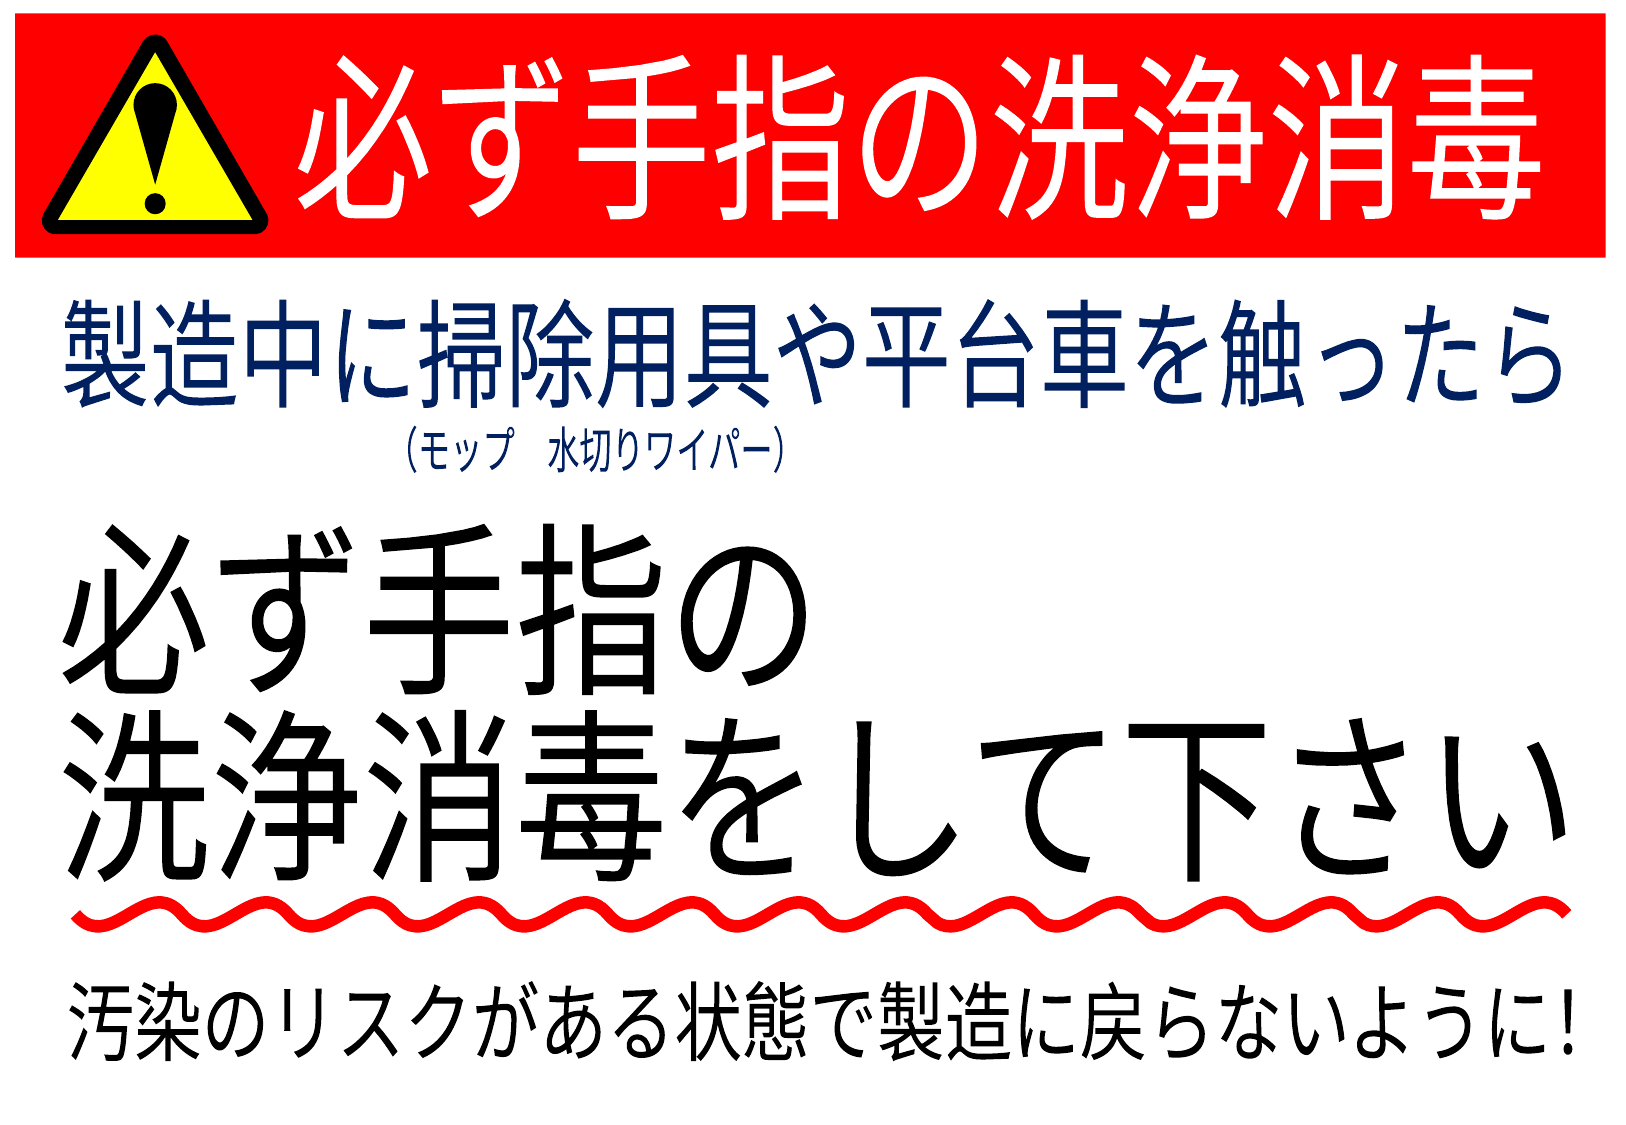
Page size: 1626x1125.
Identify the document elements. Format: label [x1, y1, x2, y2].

text_box [13, 11, 1608, 260]
text_box [63, 298, 1562, 474]
text_box [75, 902, 1567, 927]
text_box [42, 35, 268, 234]
